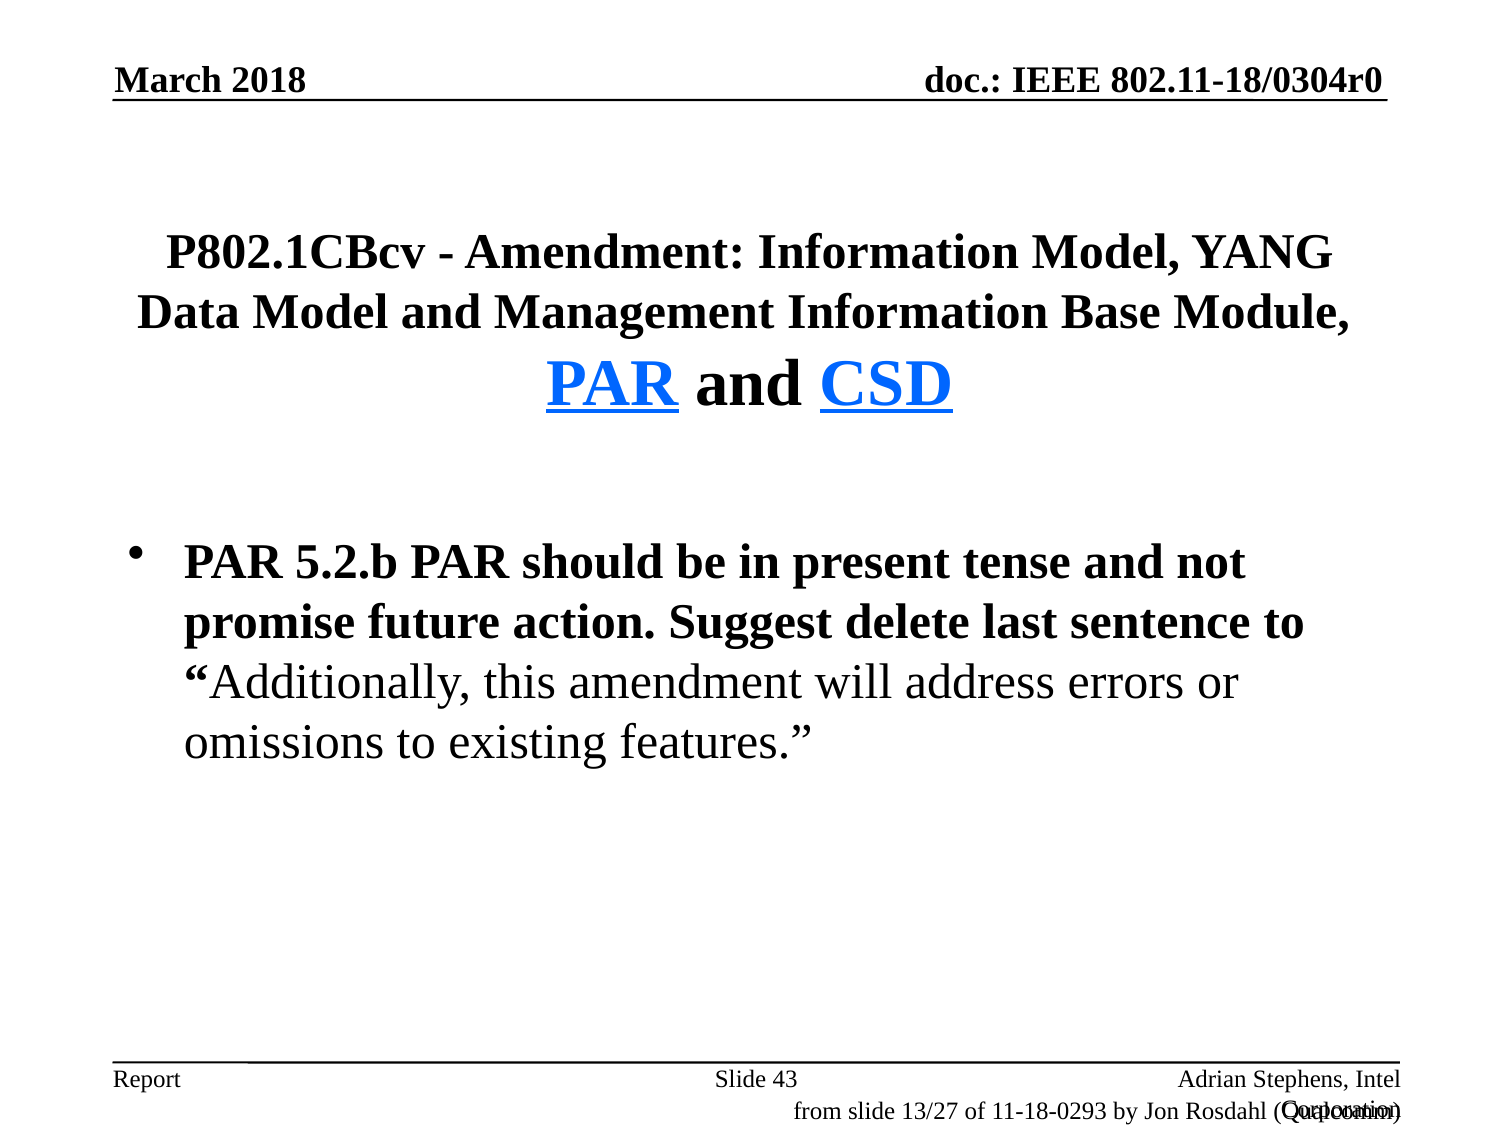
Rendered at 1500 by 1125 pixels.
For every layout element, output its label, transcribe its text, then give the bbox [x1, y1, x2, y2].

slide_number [114, 54, 374, 101]
slide_number Slide 43 [711, 1061, 801, 1093]
list PAR 5.2.b PAR should be in present tense and not promise future action. Suggest delete last sentence to “Additionally, this amendment will address errors or omissions to existing features.” [112, 521, 1388, 1000]
footer Adrian Stephens, Intel Corporation [1141, 1061, 1402, 1087]
title P802.1CBcv - Amendment: Information Model, YANG Data Model and Management Information Base Module, PAR and CSD [112, 224, 1388, 412]
text_box from slide 13/27 of 11-18-0293 by Jon Rosdahl (Qualcomm) [343, 1087, 1417, 1125]
